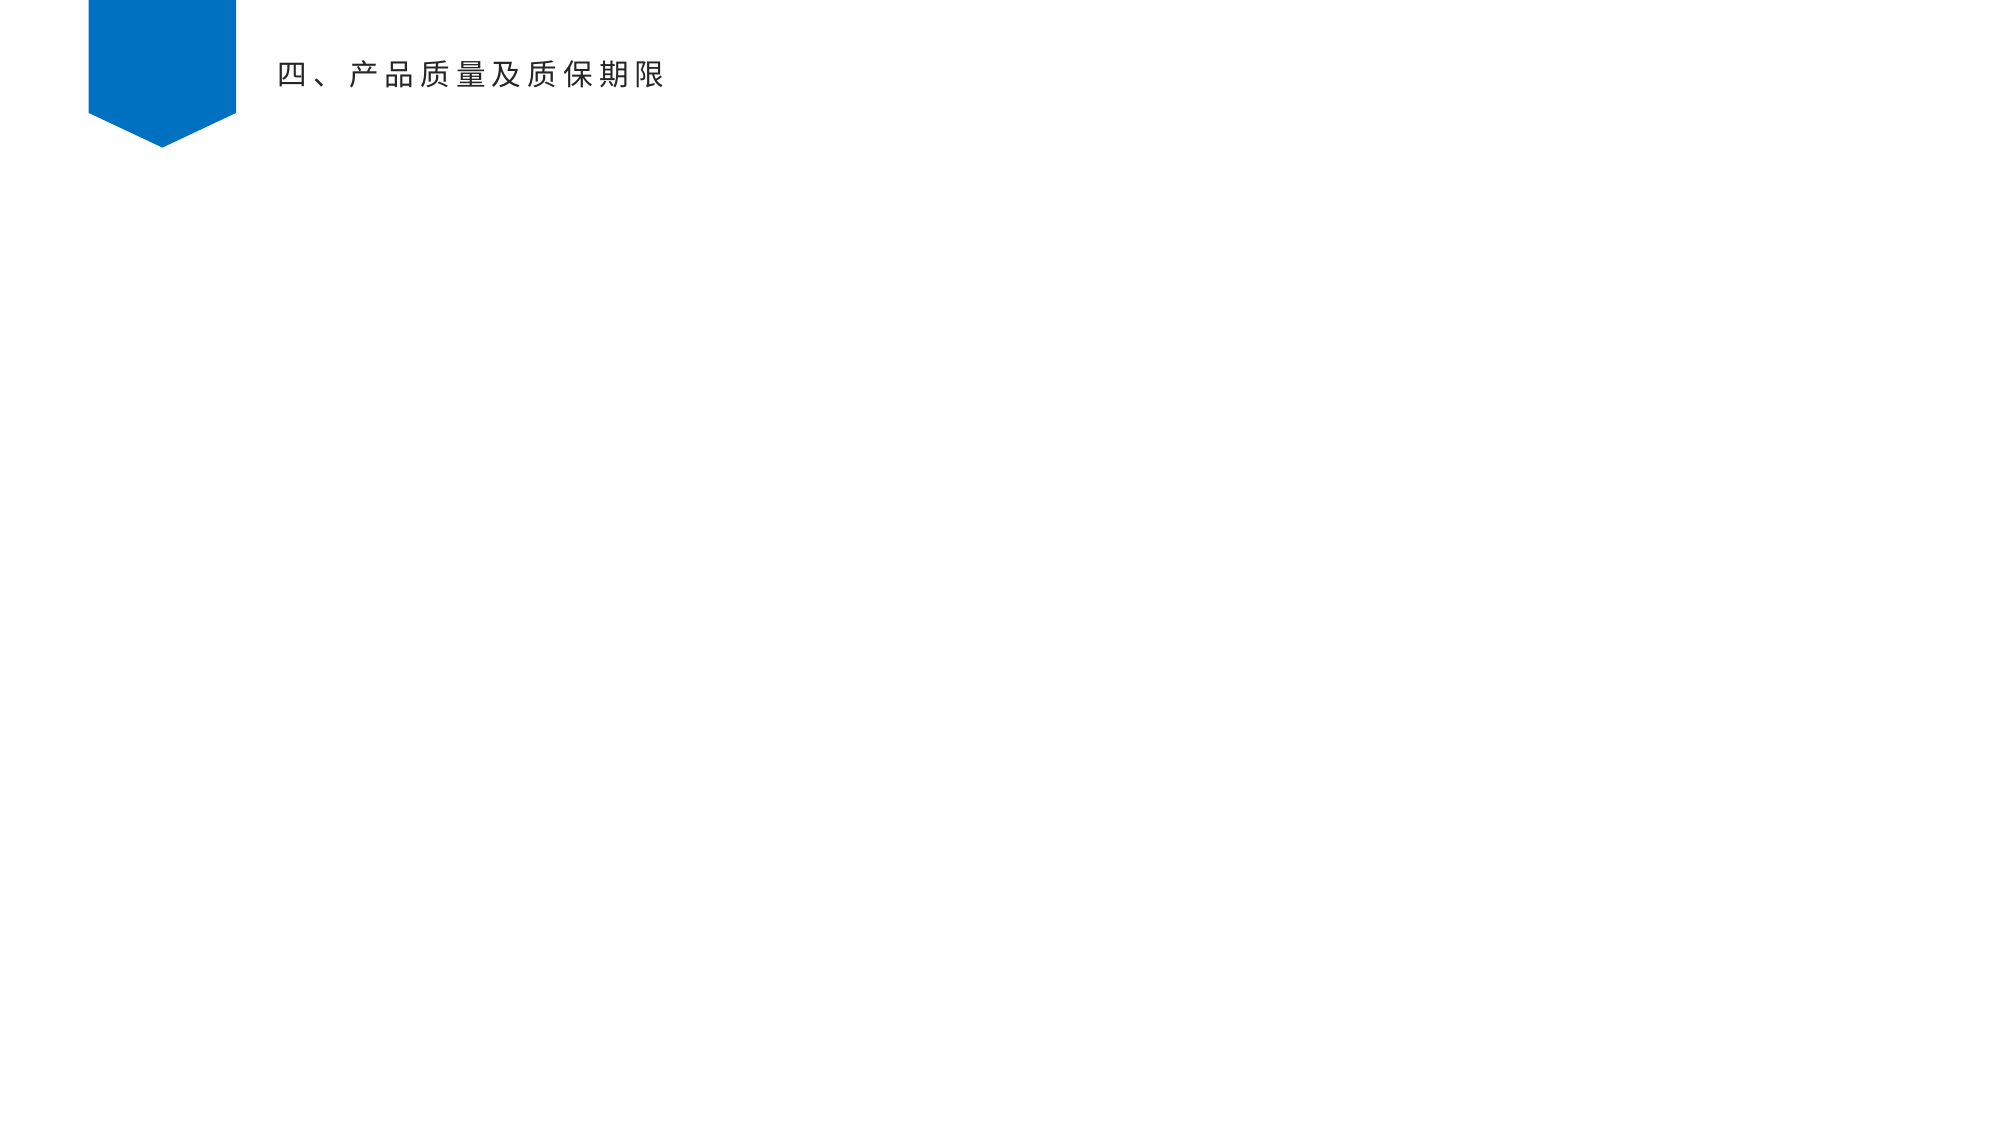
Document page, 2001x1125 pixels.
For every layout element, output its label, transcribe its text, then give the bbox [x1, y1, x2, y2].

title 四、产品质量及质保期限 [262, 15, 1940, 132]
text_box [87, 0, 238, 149]
